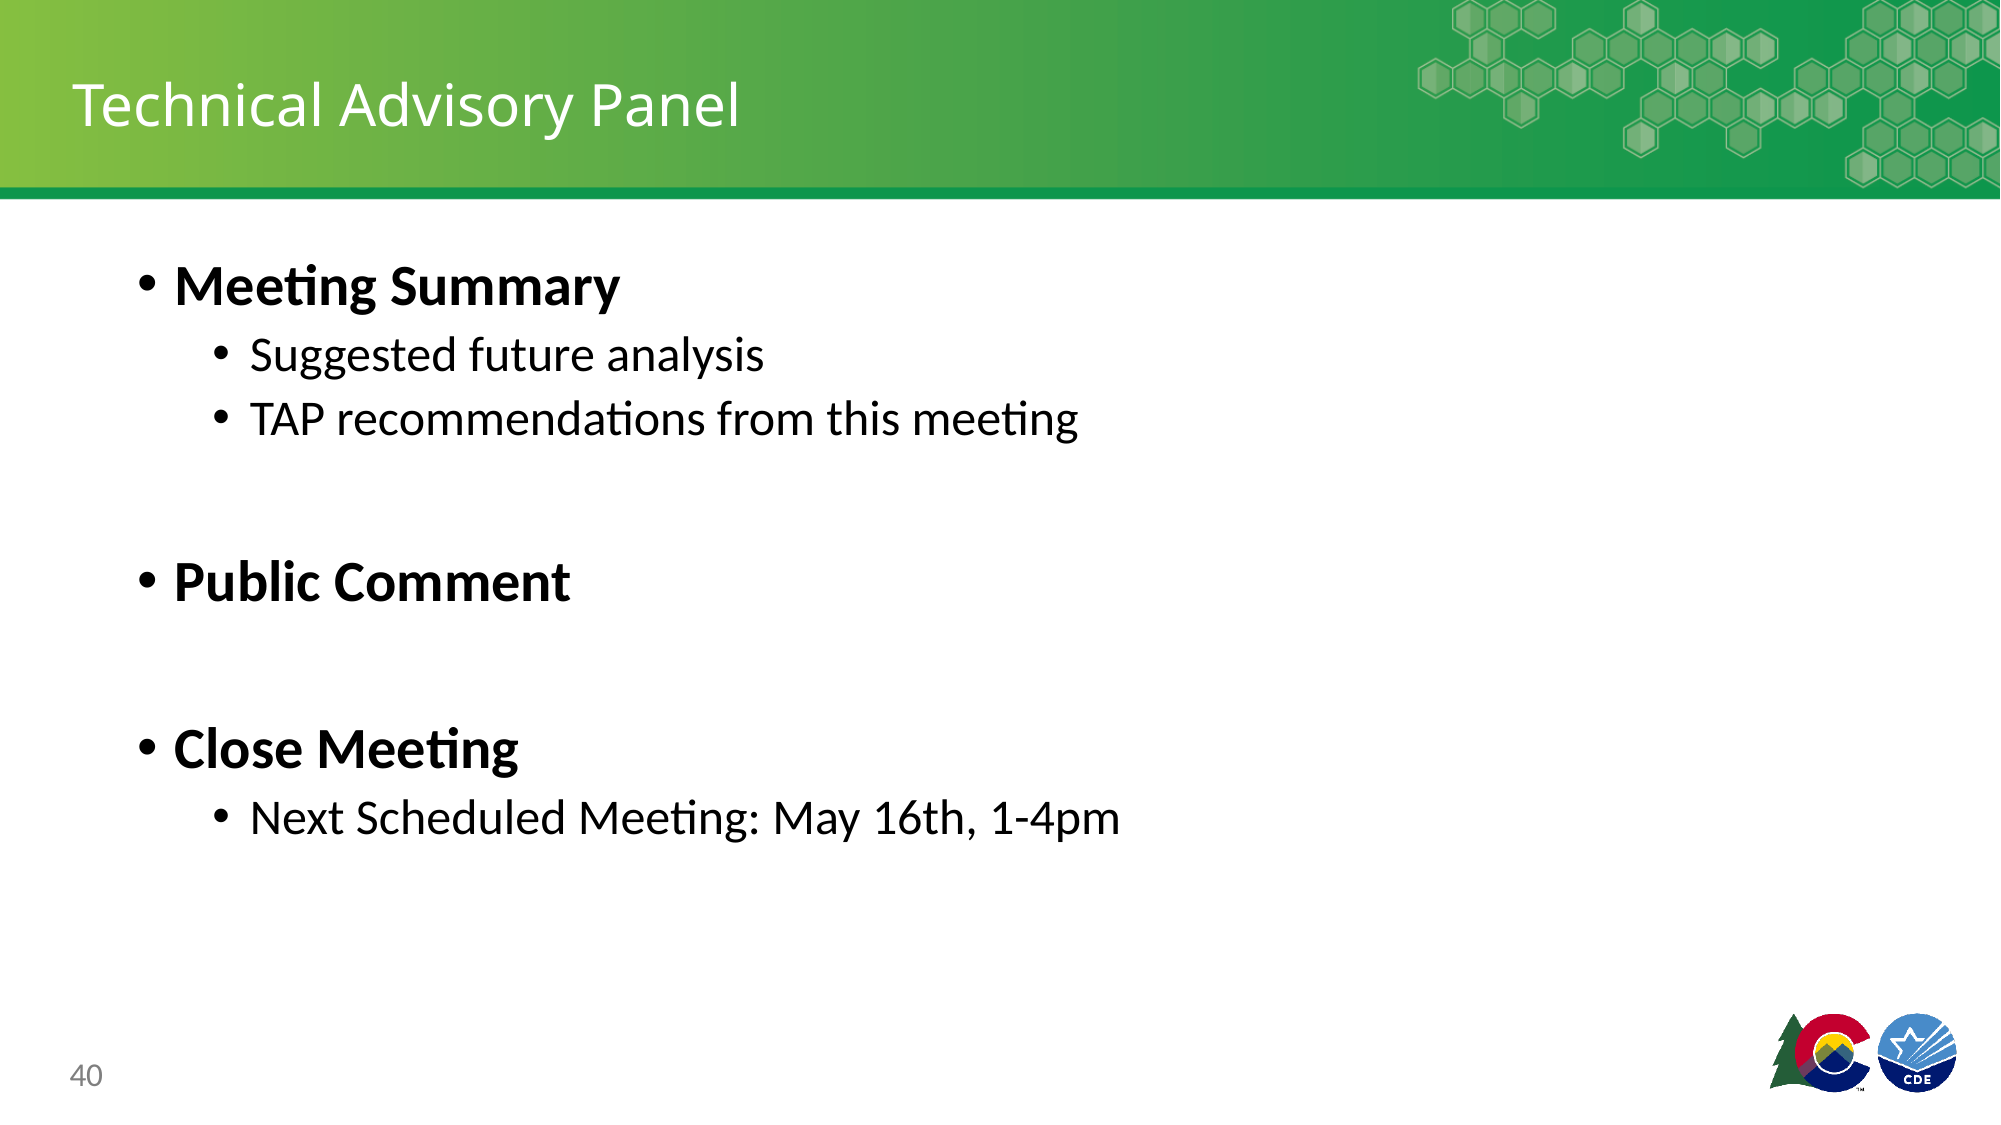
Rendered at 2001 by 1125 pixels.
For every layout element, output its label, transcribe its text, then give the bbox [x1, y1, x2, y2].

picture [0, 0, 2000, 200]
picture [1768, 1012, 1957, 1093]
slide_number 40 [54, 1042, 505, 1103]
title Technical Advisory Panel [72, 33, 1396, 182]
list Meeting Summary Suggested future analysis TAP recommendations from this meeting Public Comment Close Meeting Next Scheduled Meeting: May 16th, 1-4pm [137, 254, 1863, 969]
